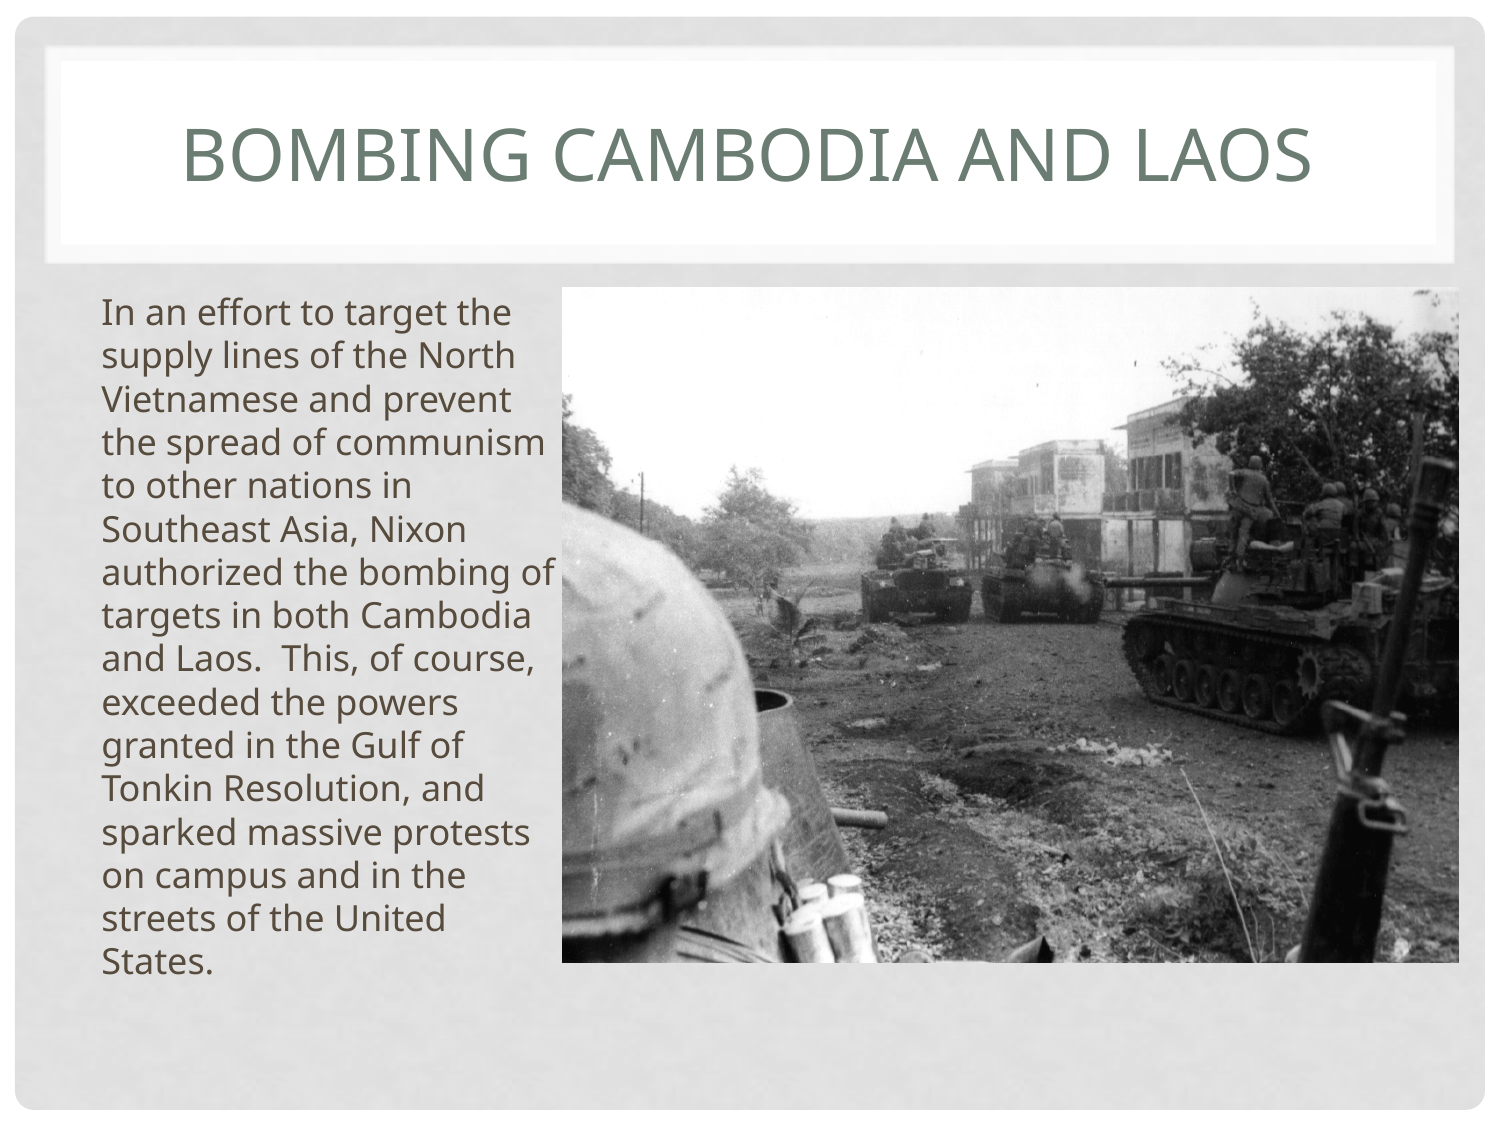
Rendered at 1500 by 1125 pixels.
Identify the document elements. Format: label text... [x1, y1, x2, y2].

title Bombing Cambodia and Laos [69, 66, 1425, 238]
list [562, 287, 1459, 963]
list In an effort to target the supply lines of the North Vietnamese and prevent the spread of communism to other nations in Southeast Asia, Nixon authorized the bombing of targets in both Cambodia and Laos. This, of course, exceeded the powers granted in the Gulf of Tonkin Resolution, and sparked massive protests on campus and in the streets of the United States. [69, 281, 575, 1005]
